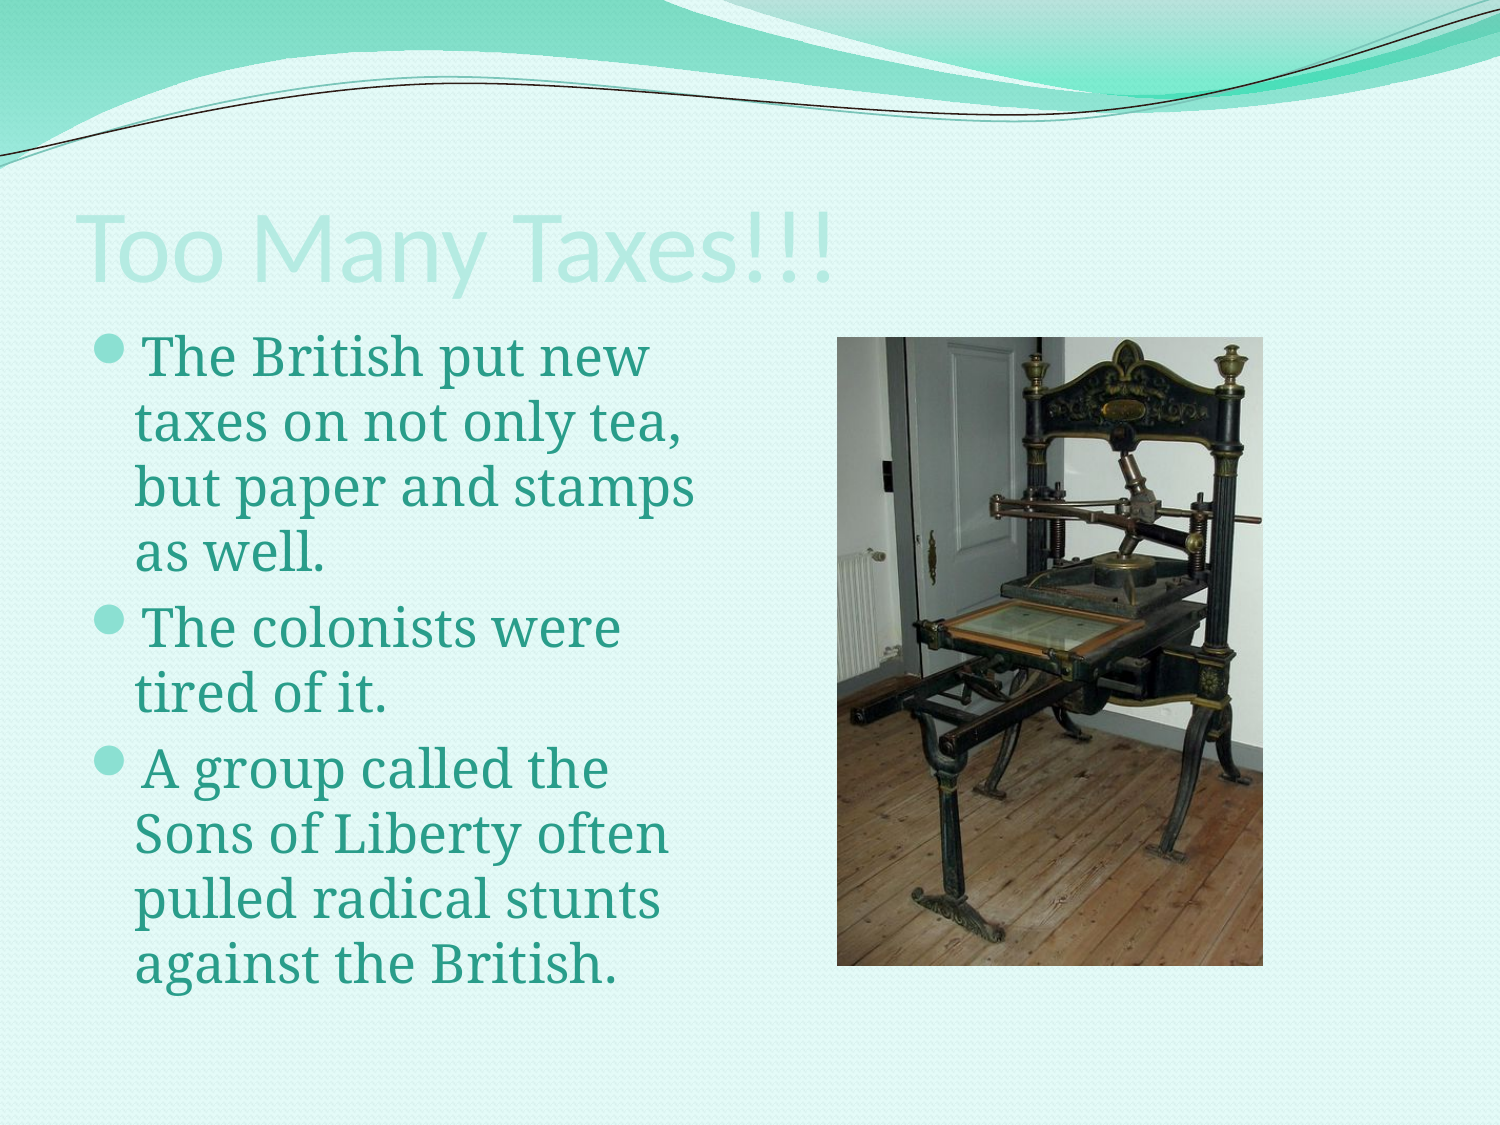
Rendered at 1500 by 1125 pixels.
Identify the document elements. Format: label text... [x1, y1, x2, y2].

title Too Many Taxes!!! [75, 115, 1425, 303]
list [837, 337, 1263, 967]
list The British put new taxes on not only tea, but paper and stamps as well. The colonists were tired of it. A group called the Sons of Liberty often pulled radical stunts against the British. [75, 314, 738, 1043]
